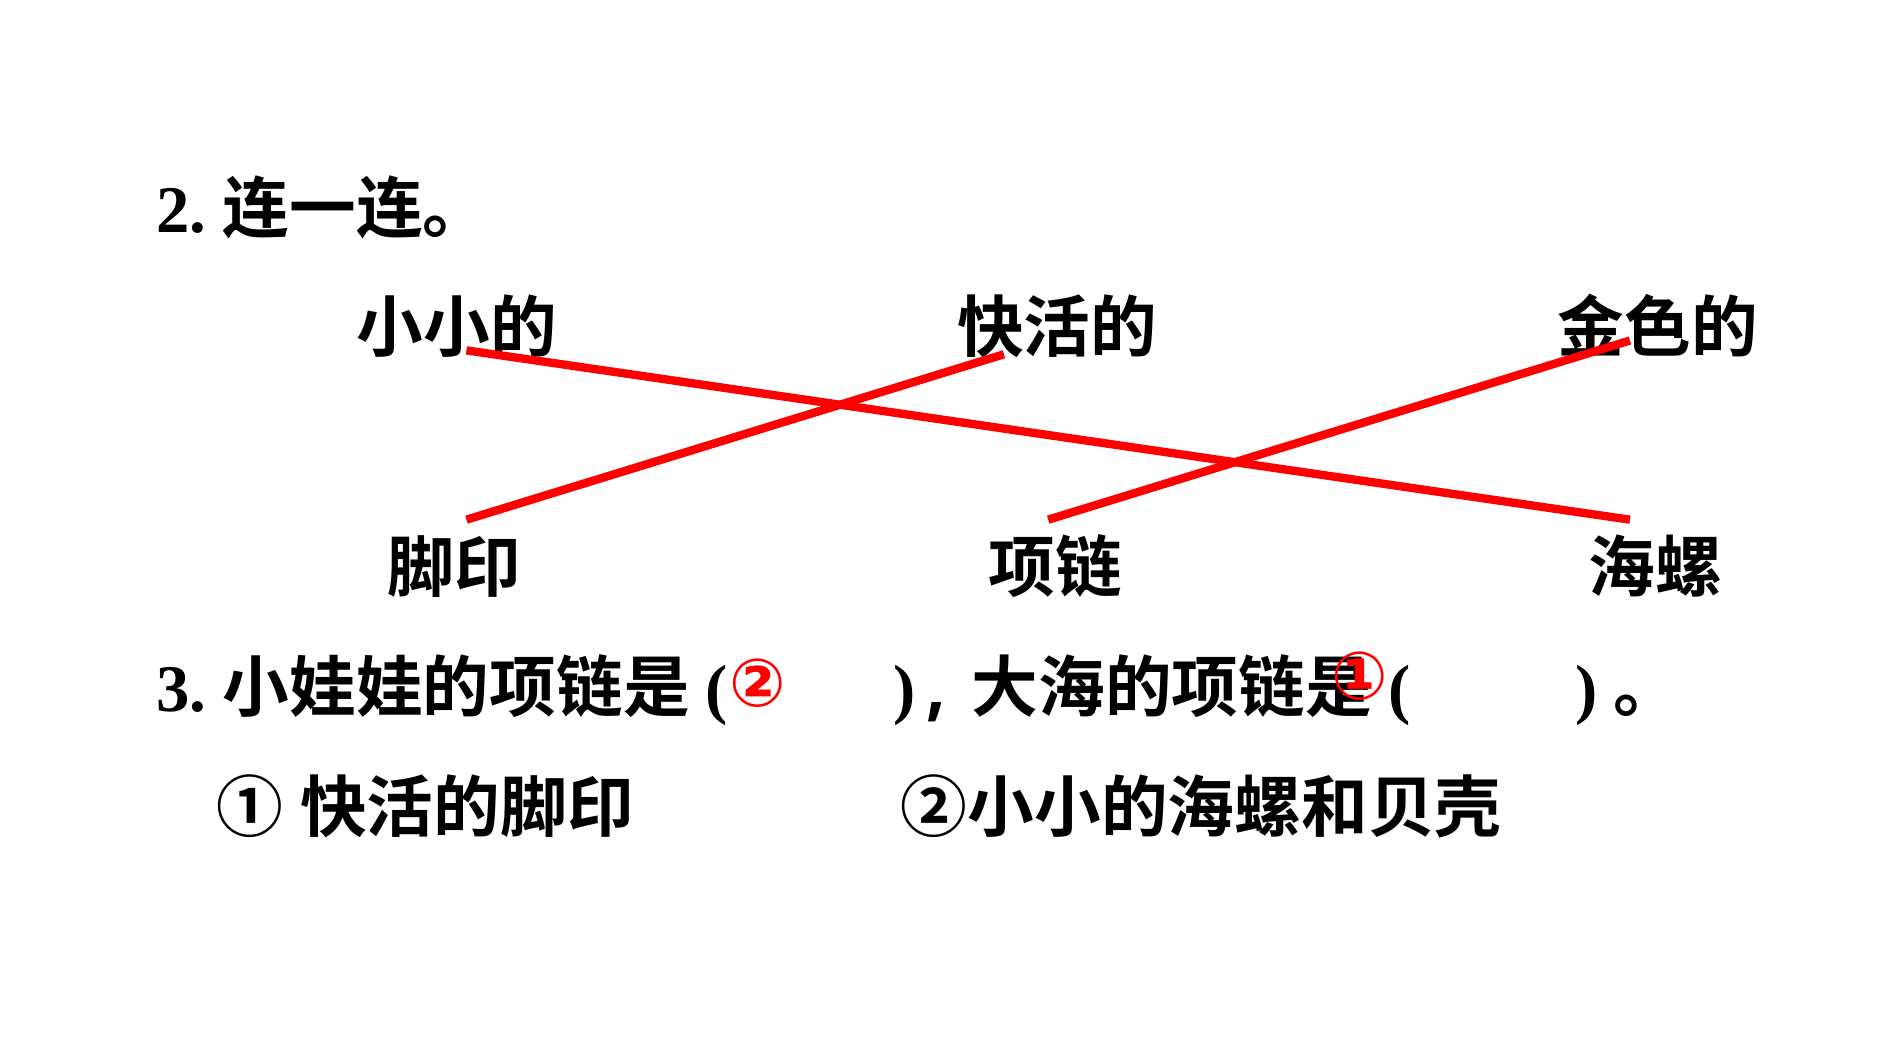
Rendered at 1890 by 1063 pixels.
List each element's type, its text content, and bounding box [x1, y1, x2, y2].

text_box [1048, 340, 1631, 520]
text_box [466, 350, 1042, 520]
text_box ② [714, 632, 801, 728]
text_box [466, 354, 1005, 520]
text_box ① [1316, 625, 1404, 721]
text_box 2.连一连。 小小的 快活的 金色的 脚印 项链 海螺 3.小娃娃的项链是( ),大海的项链是( )。 ①快活的脚印 ②小小的海螺和贝壳 [141, 117, 1796, 853]
